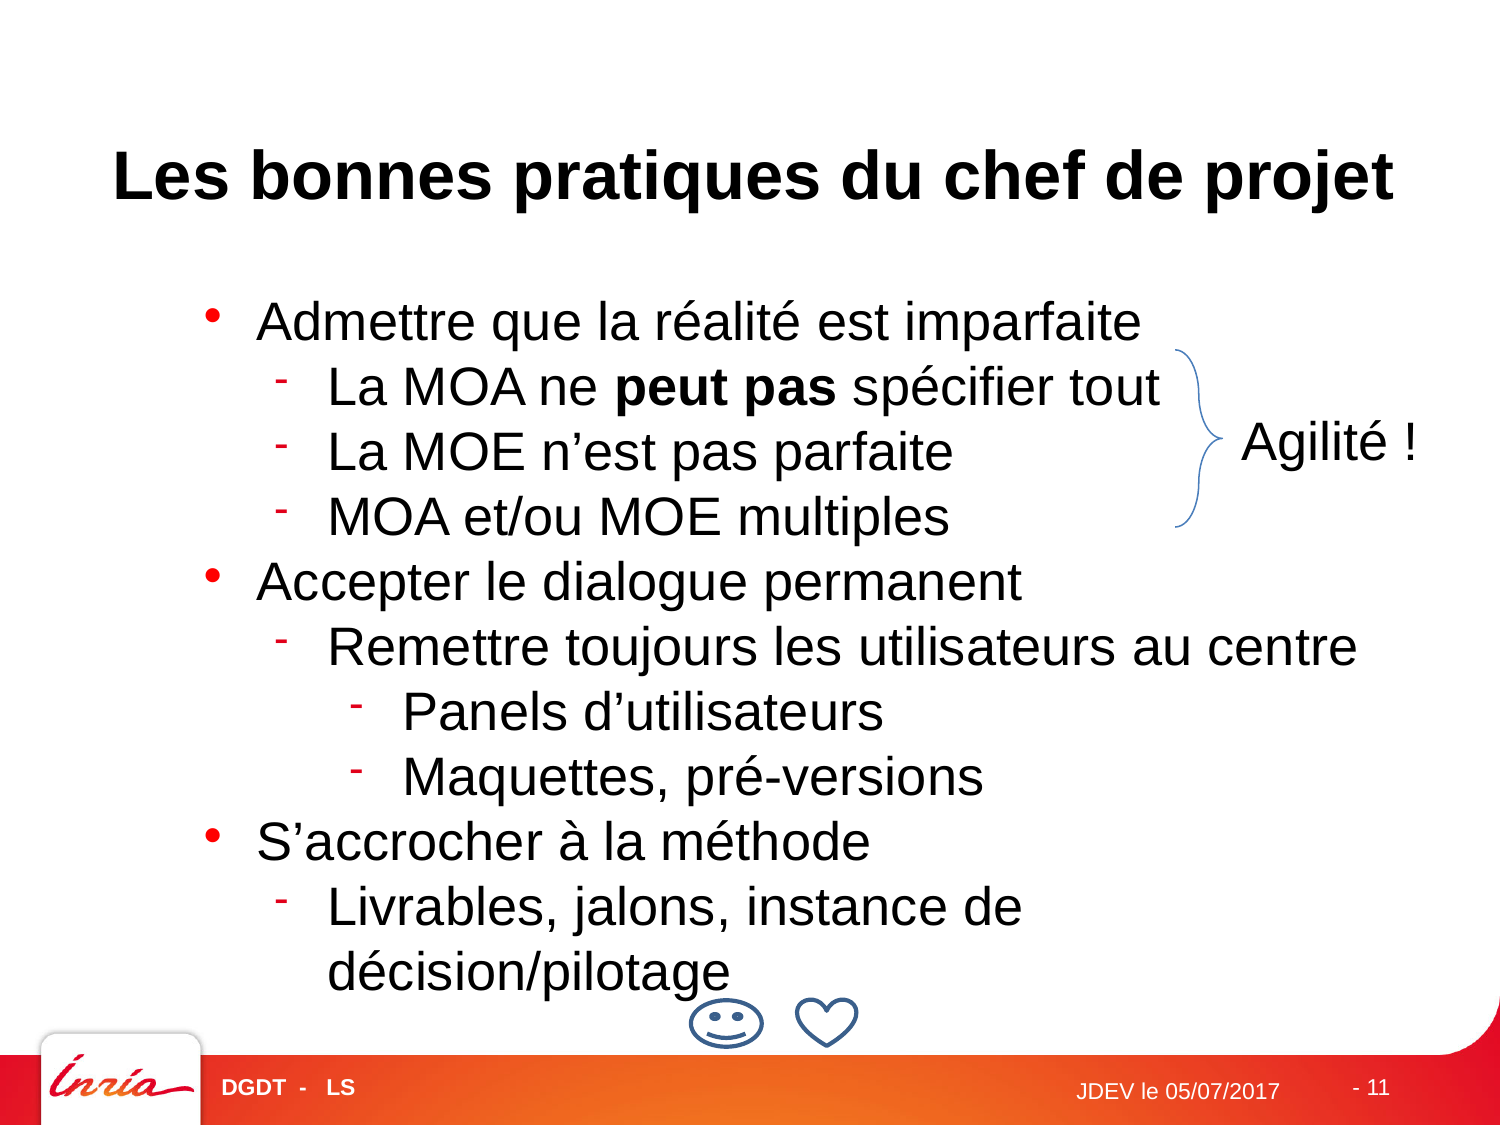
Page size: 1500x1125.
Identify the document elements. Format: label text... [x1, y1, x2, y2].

text_box - 11 [1352, 1064, 1439, 1109]
text_box DGDT - LS [221, 1064, 514, 1109]
text_box [1175, 349, 1224, 528]
text_box Les bonnes pratiques du chef de projet [112, 77, 1459, 266]
text_box [688, 998, 764, 1049]
text_box Agilité ! [1226, 398, 1434, 479]
text_box [794, 997, 859, 1048]
picture [0, 947, 1500, 1125]
text_box JDEV le 05/07/2017 [950, 1067, 1281, 1113]
text_box Admettre que la réalité est imparfaite La MOA ne peut pas spécifier tout La MOE n’est pas parfaite MOA et/ou MOE multiples Accepter le dialogue permanent Remettre toujours les utilisateurs au centre Panels d’utilisateurs Maquettes, pré-versions S’accrocher à la méthode Livrables, jalons, instance de décision/pilotage [171, 278, 1460, 953]
